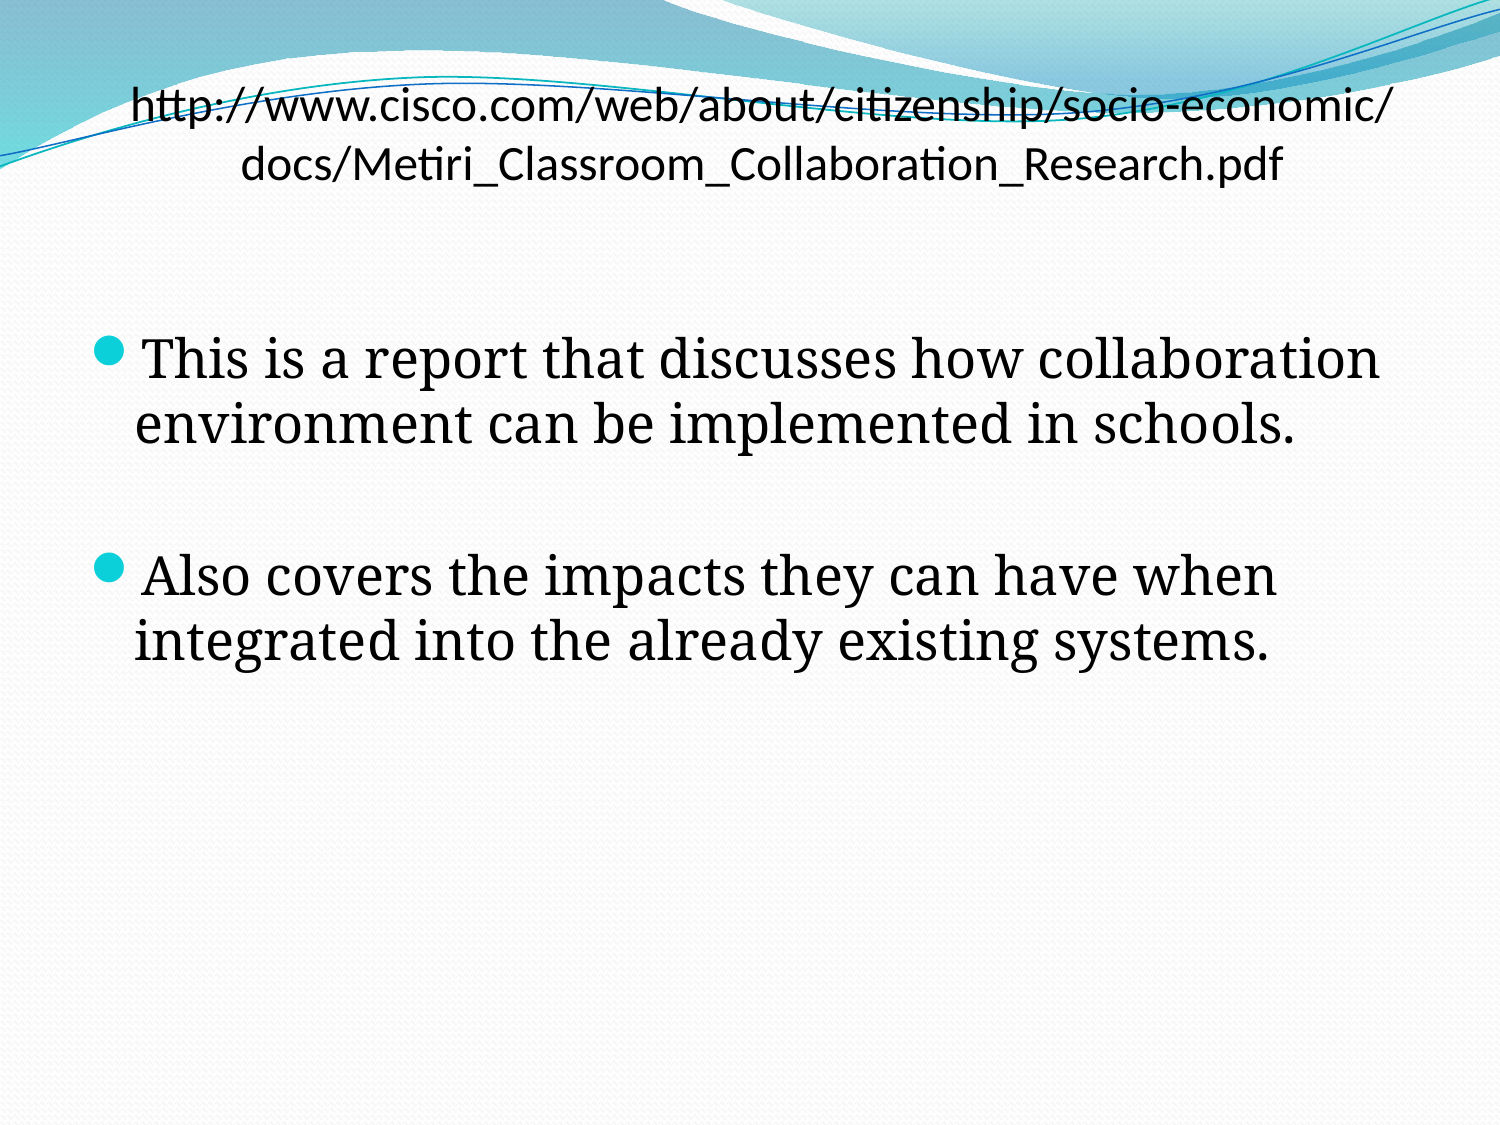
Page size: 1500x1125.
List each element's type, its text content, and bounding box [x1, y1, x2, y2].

list This is a report that discusses how collaboration environment can be implemented in schools. Also covers the impacts they can have when integrated into the already existing systems. [75, 317, 1425, 1038]
text_box http://www.cisco.com/web/about/citizenship/socio-economic/docs/Metiri_Classroom_Collaboration_Research.pdf [87, 37, 1438, 225]
